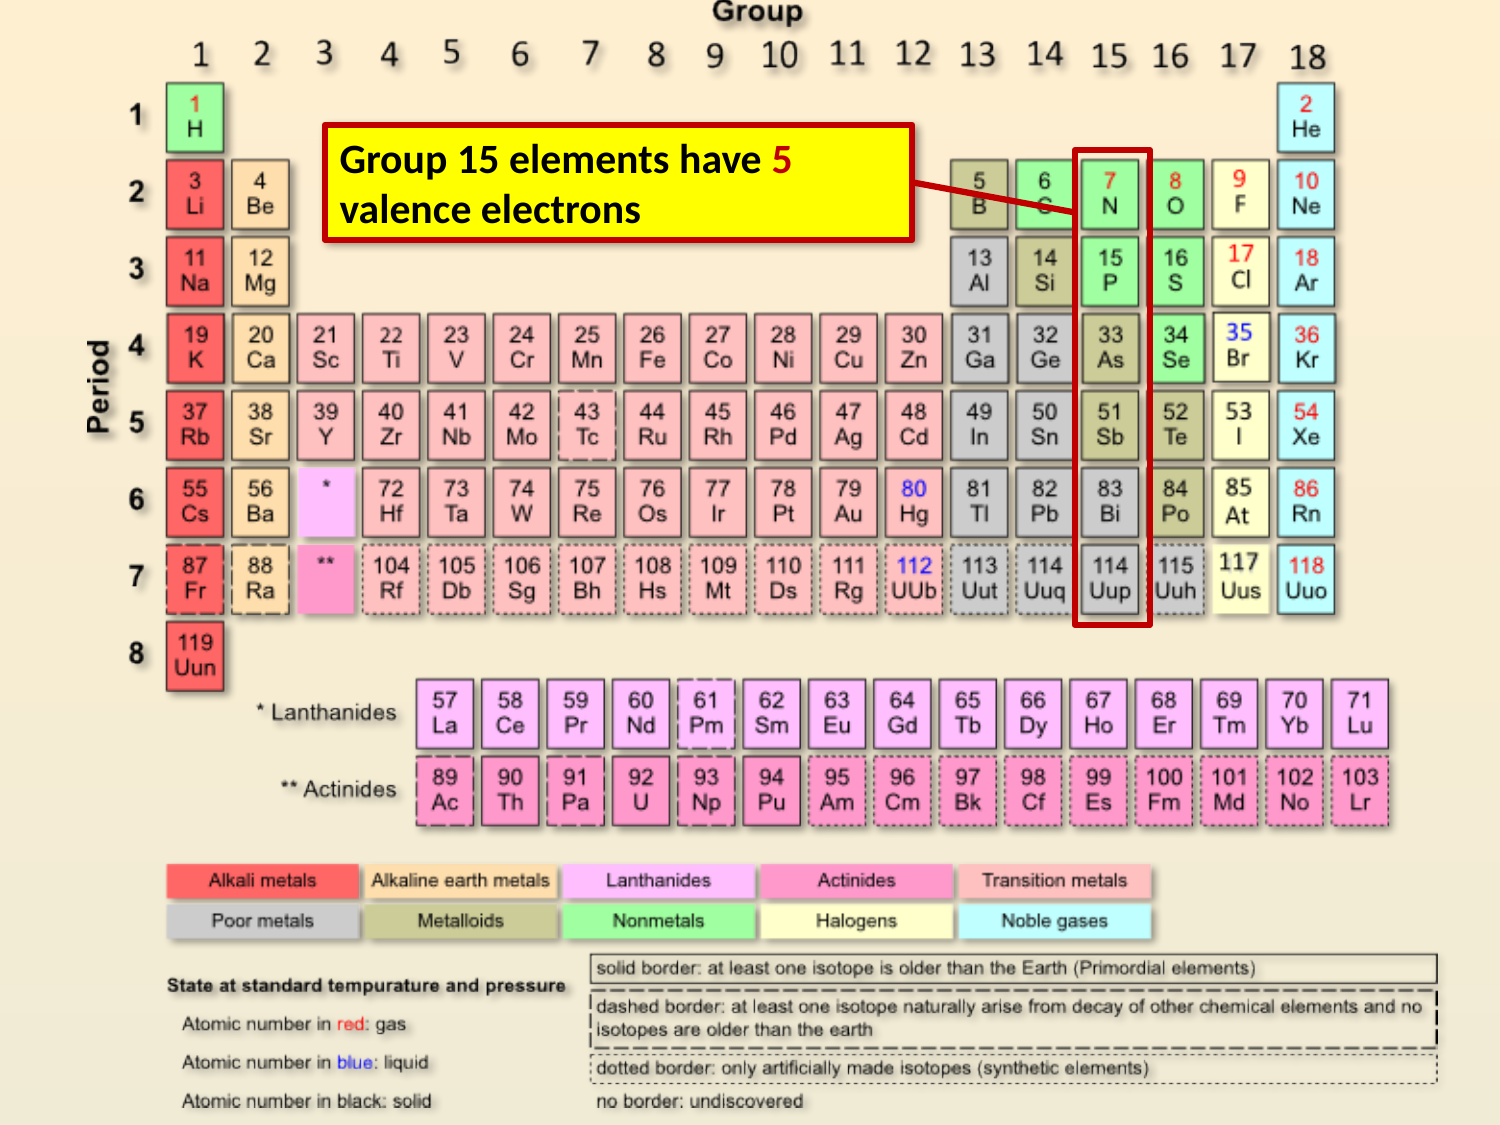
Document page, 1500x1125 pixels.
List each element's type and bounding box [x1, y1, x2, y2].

picture [87, 0, 1438, 1109]
text_box [912, 182, 1076, 213]
